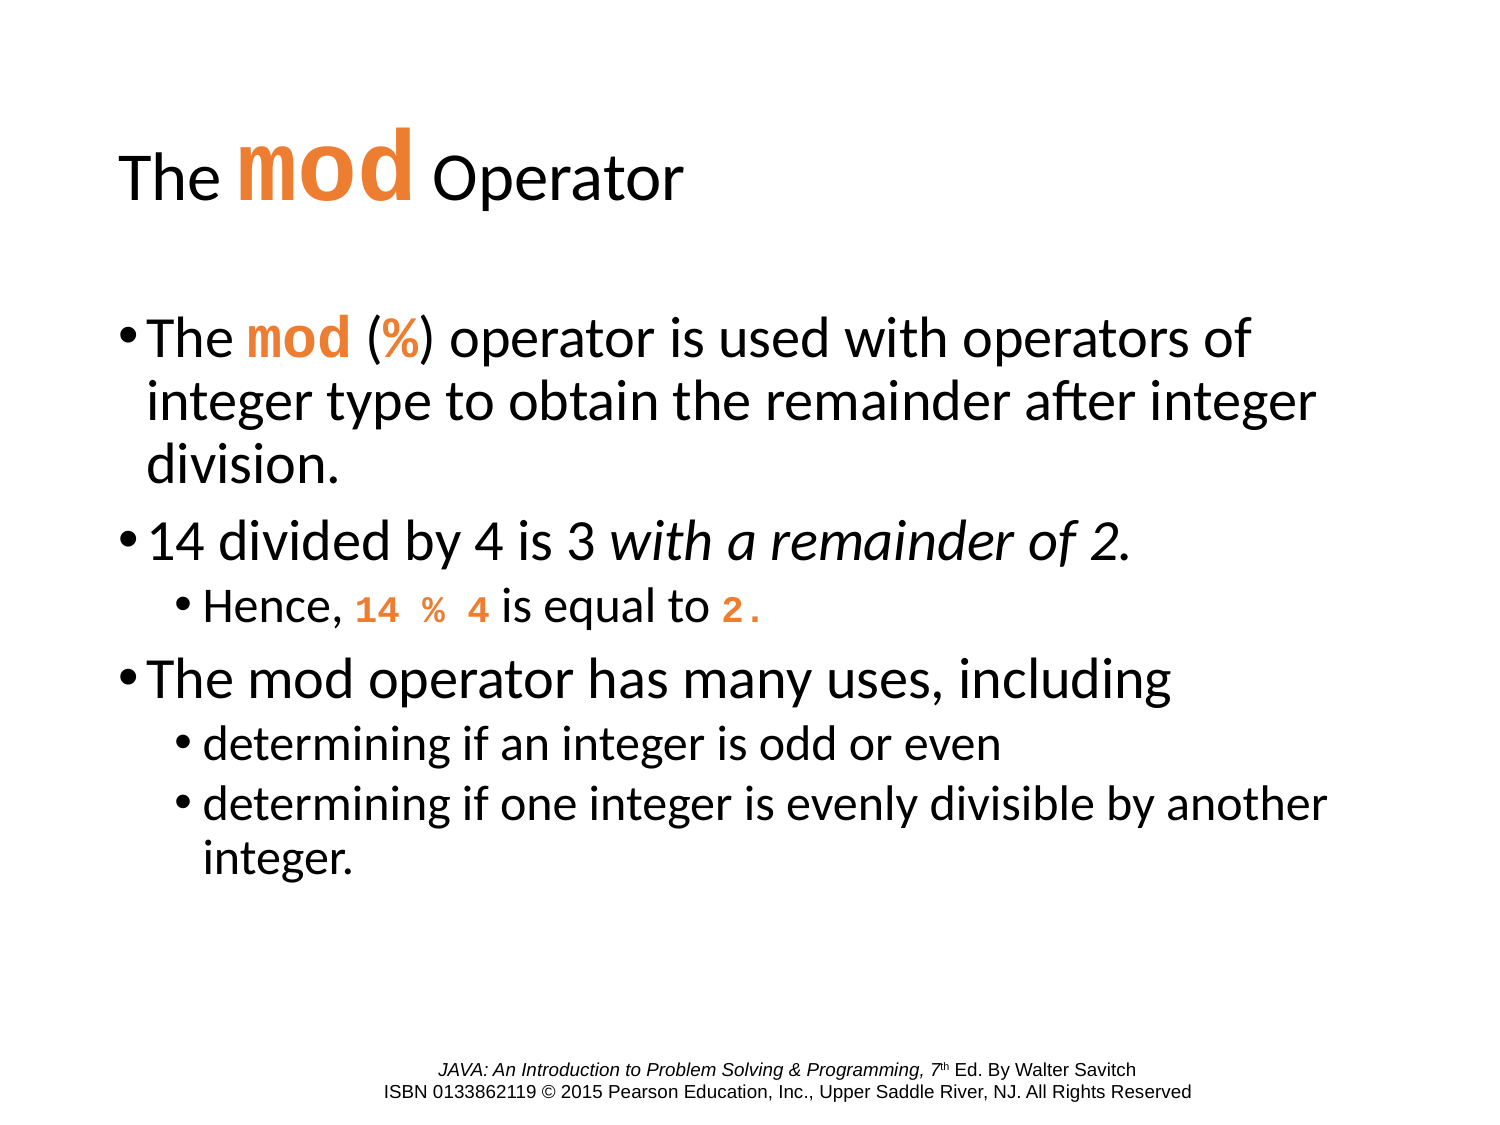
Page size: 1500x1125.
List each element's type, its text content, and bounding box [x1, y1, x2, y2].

list The mod (%) operator is used with operators of integer type to obtain the remainder after integer division. 14 divided by 4 is 3 with a remainder of 2. Hence, 14 % 4 is equal to 2. The mod operator has many uses, including determining if an integer is odd or even determining if one integer is evenly divisible by another integer. [103, 299, 1397, 1014]
title The mod Operator [103, 59, 1397, 278]
